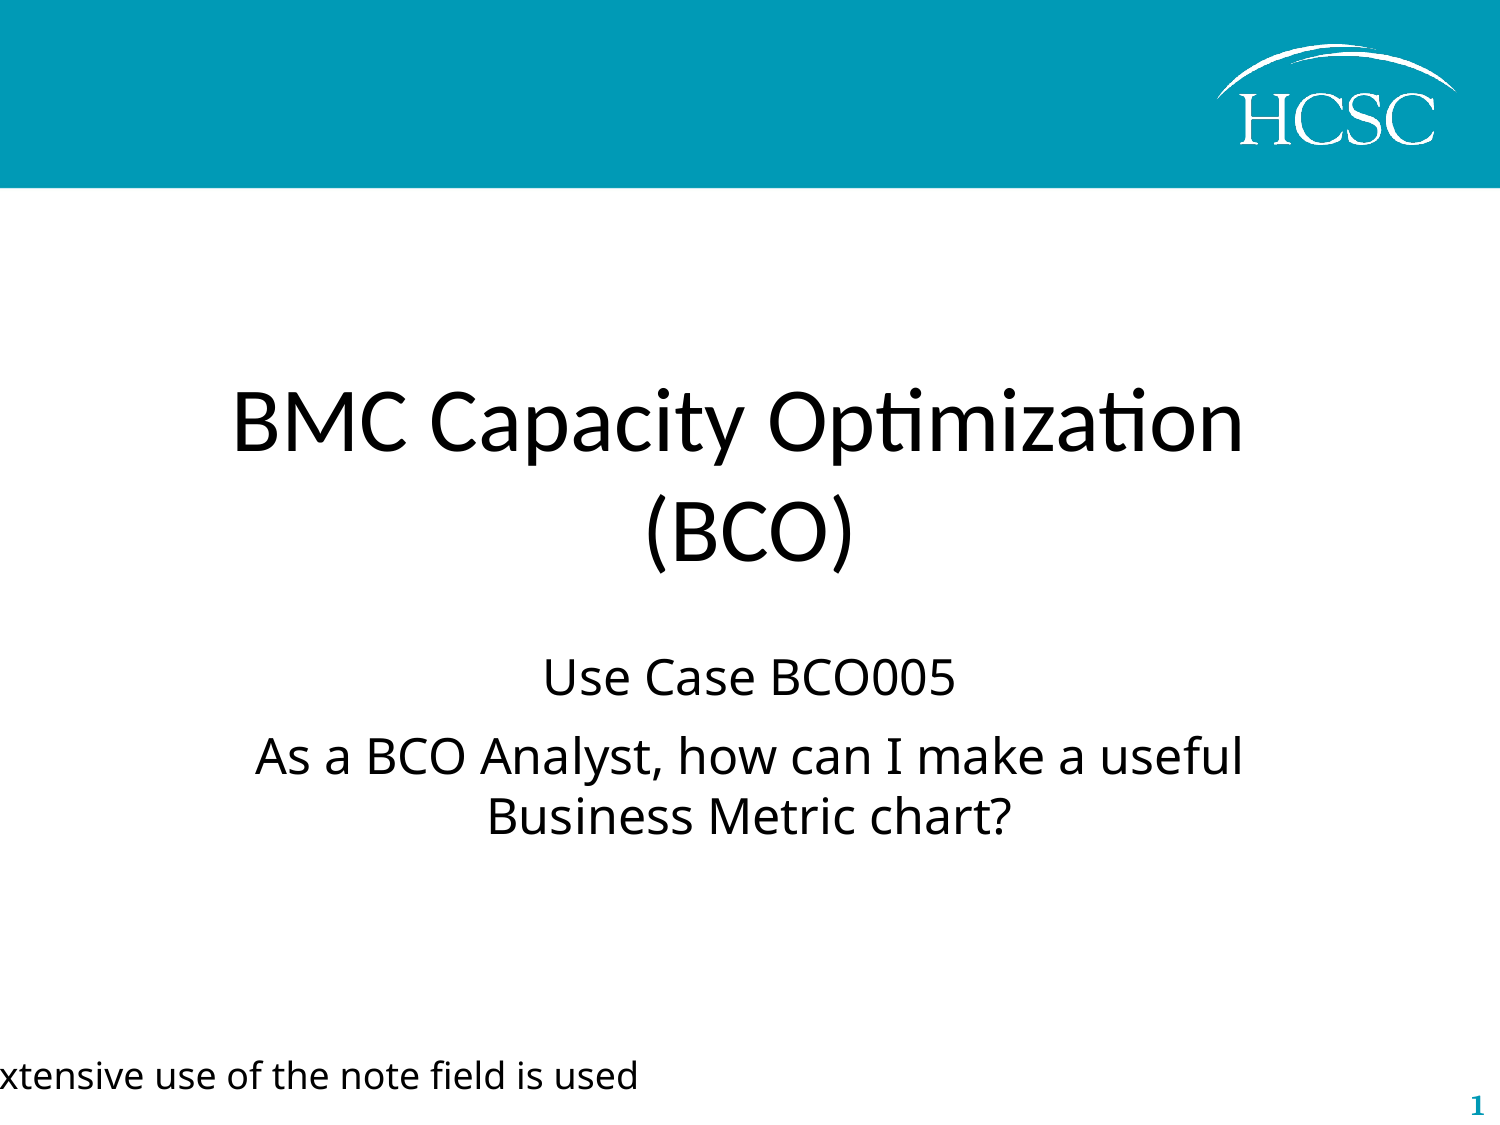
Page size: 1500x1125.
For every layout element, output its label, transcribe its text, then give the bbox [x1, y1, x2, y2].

title BMC Capacity Optimization (BCO) [112, 349, 1388, 591]
picture [0, 0, 1500, 656]
subtitle Use Case BCO005 As a BCO Analyst, how can I make a useful Business Metric chart? [225, 637, 1275, 925]
text_box Extensive use of the note field is used [0, 1044, 655, 1105]
